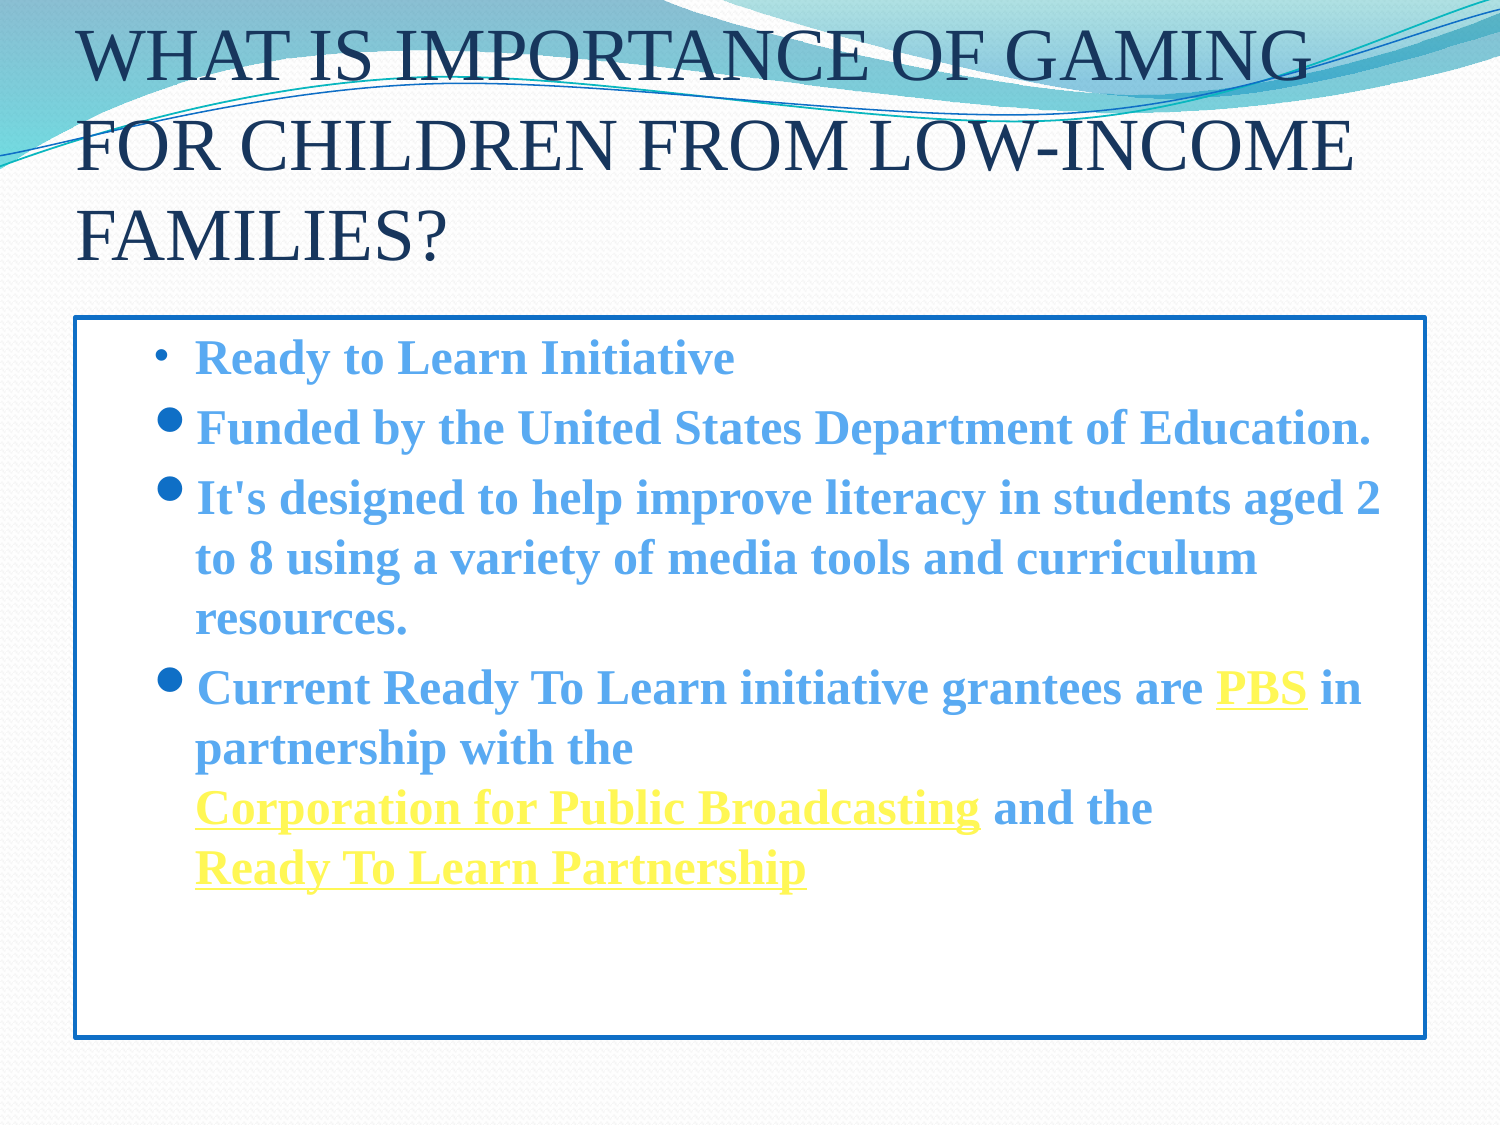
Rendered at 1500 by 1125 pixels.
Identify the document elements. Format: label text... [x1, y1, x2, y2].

list Ready to Learn Initiative Funded by the United States Department of Education. It's designed to help improve literacy in students aged 2 to 8 using a variety of media tools and curriculum resources. Current Ready To Learn initiative grantees are PBS in partnership with the Corporation for Public Broadcasting and the Ready To Learn Partnership [73, 315, 1427, 1040]
title WHAT IS IMPORTANCE OF GAMING FOR CHILDREN FROM LOW-INCOME FAMILIES? [75, 0, 1425, 275]
